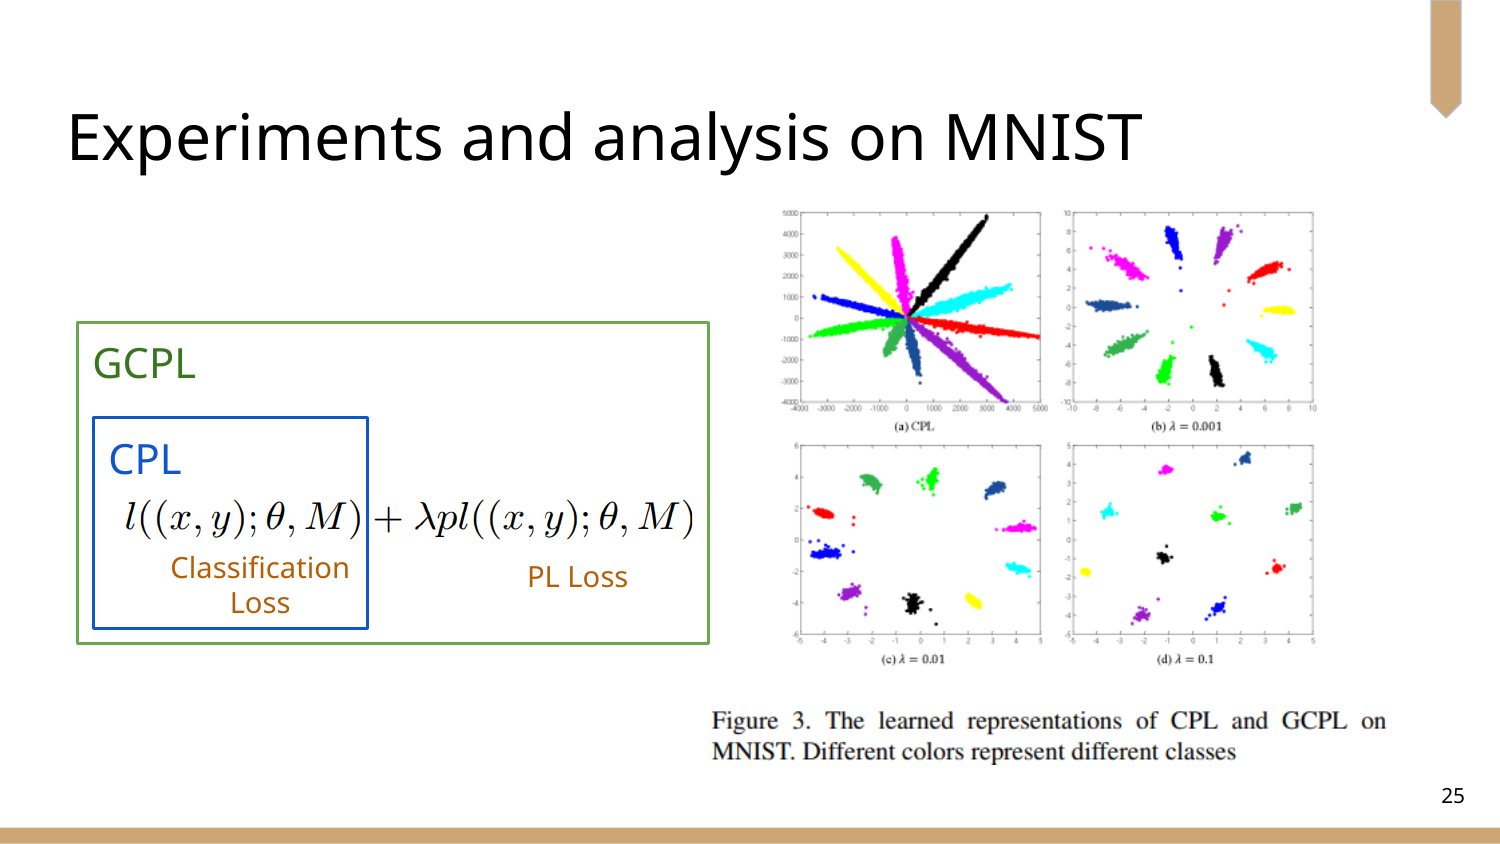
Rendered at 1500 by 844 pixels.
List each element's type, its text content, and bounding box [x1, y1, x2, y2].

slide_number ‹#› [1389, 764, 1480, 830]
picture [708, 200, 1390, 766]
title Experiments and analysis on MNIST [51, 51, 1449, 189]
text_box [1431, 0, 1461, 118]
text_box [76, 321, 709, 644]
